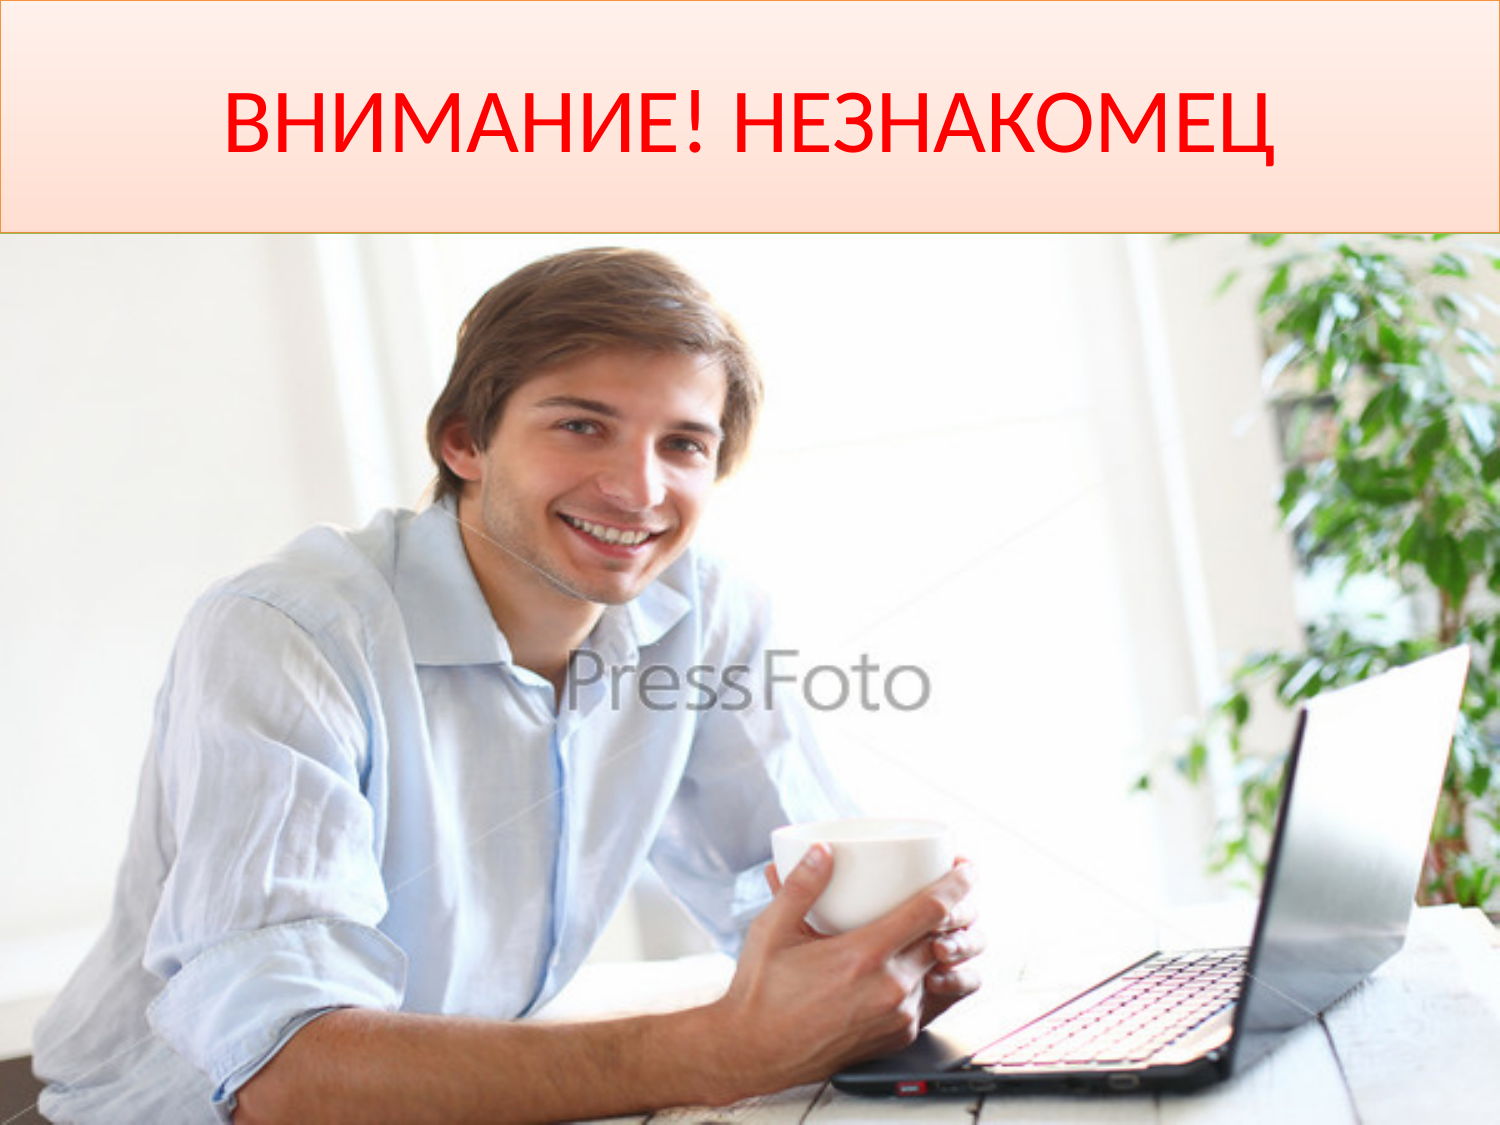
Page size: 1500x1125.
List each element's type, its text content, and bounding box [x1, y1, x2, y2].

picture [0, 234, 1500, 1125]
title ВНИМАНИЕ! НЕЗНАКОМЕЦ [0, 0, 1500, 232]
